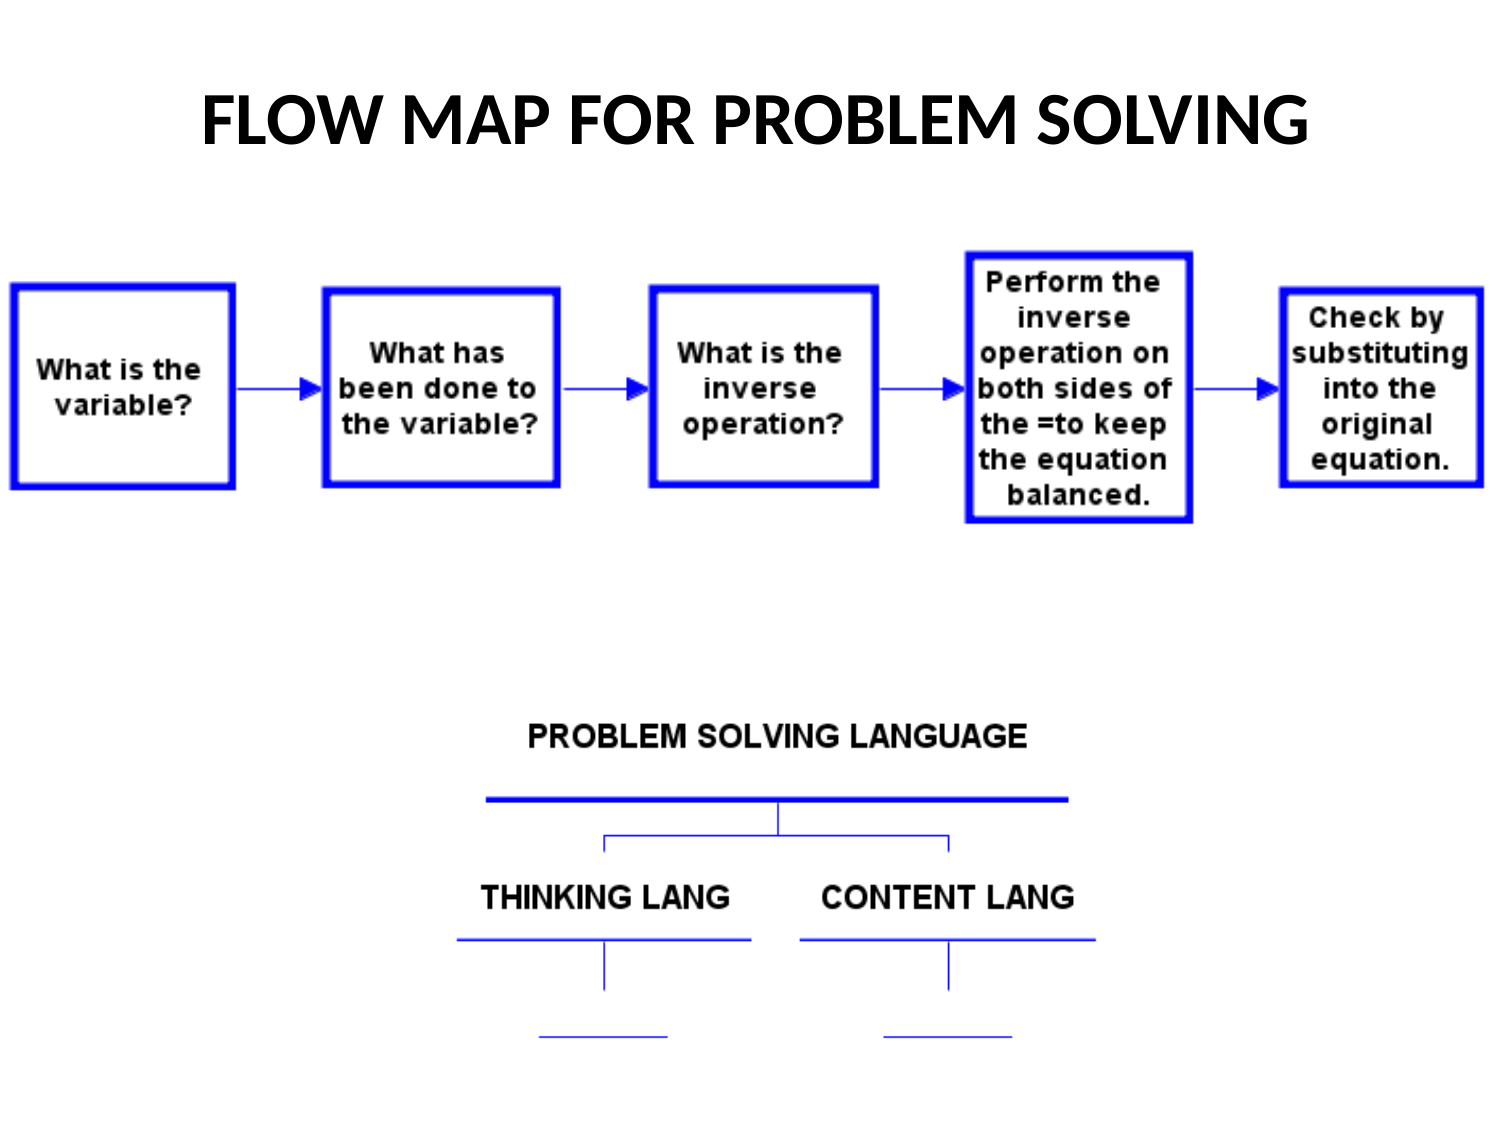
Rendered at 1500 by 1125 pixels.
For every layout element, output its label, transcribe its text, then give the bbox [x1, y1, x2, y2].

picture [424, 637, 1130, 1073]
picture [0, 237, 1494, 538]
text_box FLOW MAP FOR PROBLEM SOLVING [62, 62, 1450, 168]
